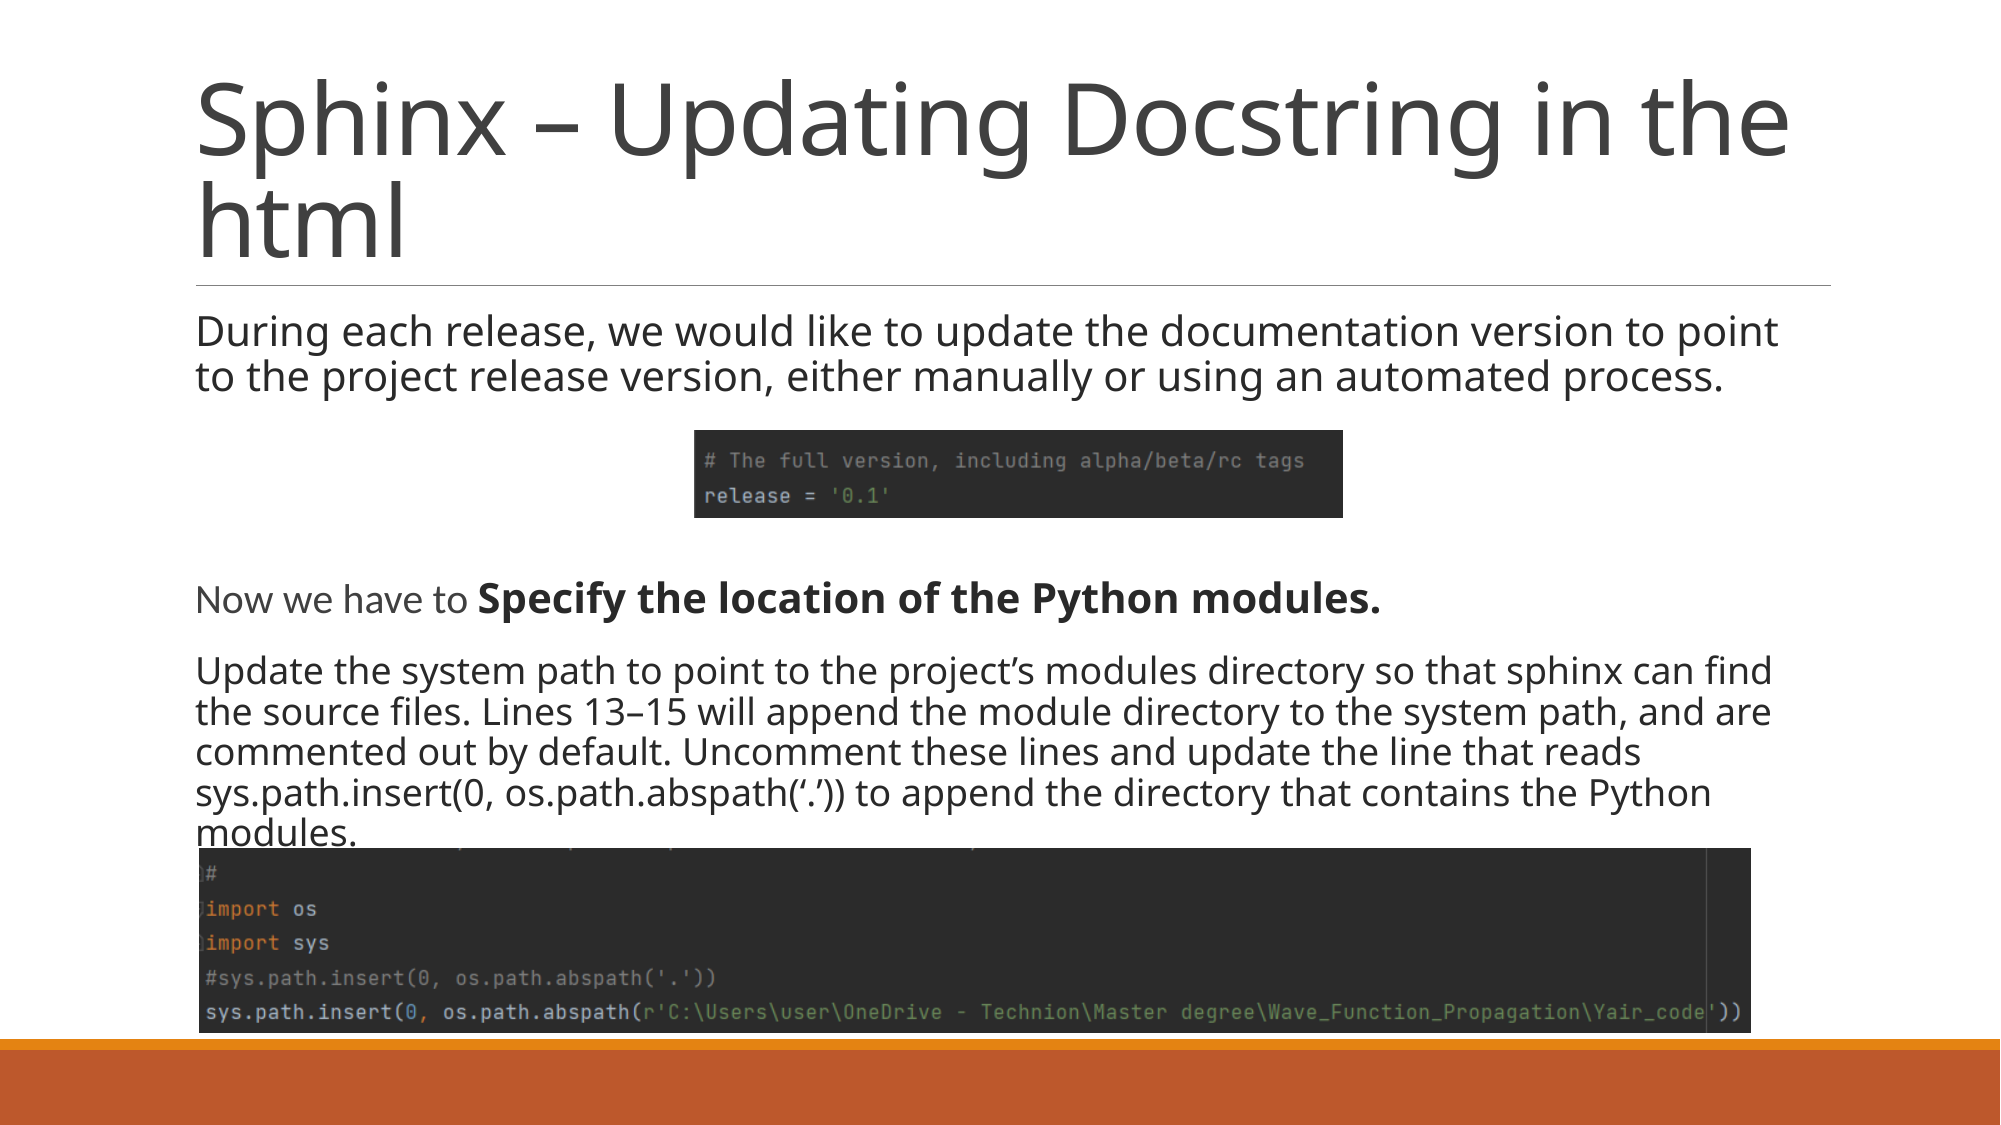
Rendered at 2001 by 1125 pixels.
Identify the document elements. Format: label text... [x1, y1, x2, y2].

title Sphinx – Updating Docstring in the html [180, 47, 1830, 285]
picture [198, 848, 1752, 1034]
list During each release, we would like to update the documentation version to point to the project release version, either manually or using an automated process. Now we have to Specify the location of the Python modules. Update the system path to point to the project’s modules directory so that sphinx can find the source files. Lines 13–15 will append the module directory to the system path, and are commented out by default. Uncomment these lines and update the line that reads sys.path.insert(0, os.path.abspath(‘.’)) to append the directory that contains the Python modules. [180, 302, 1830, 1057]
picture [694, 429, 1343, 519]
